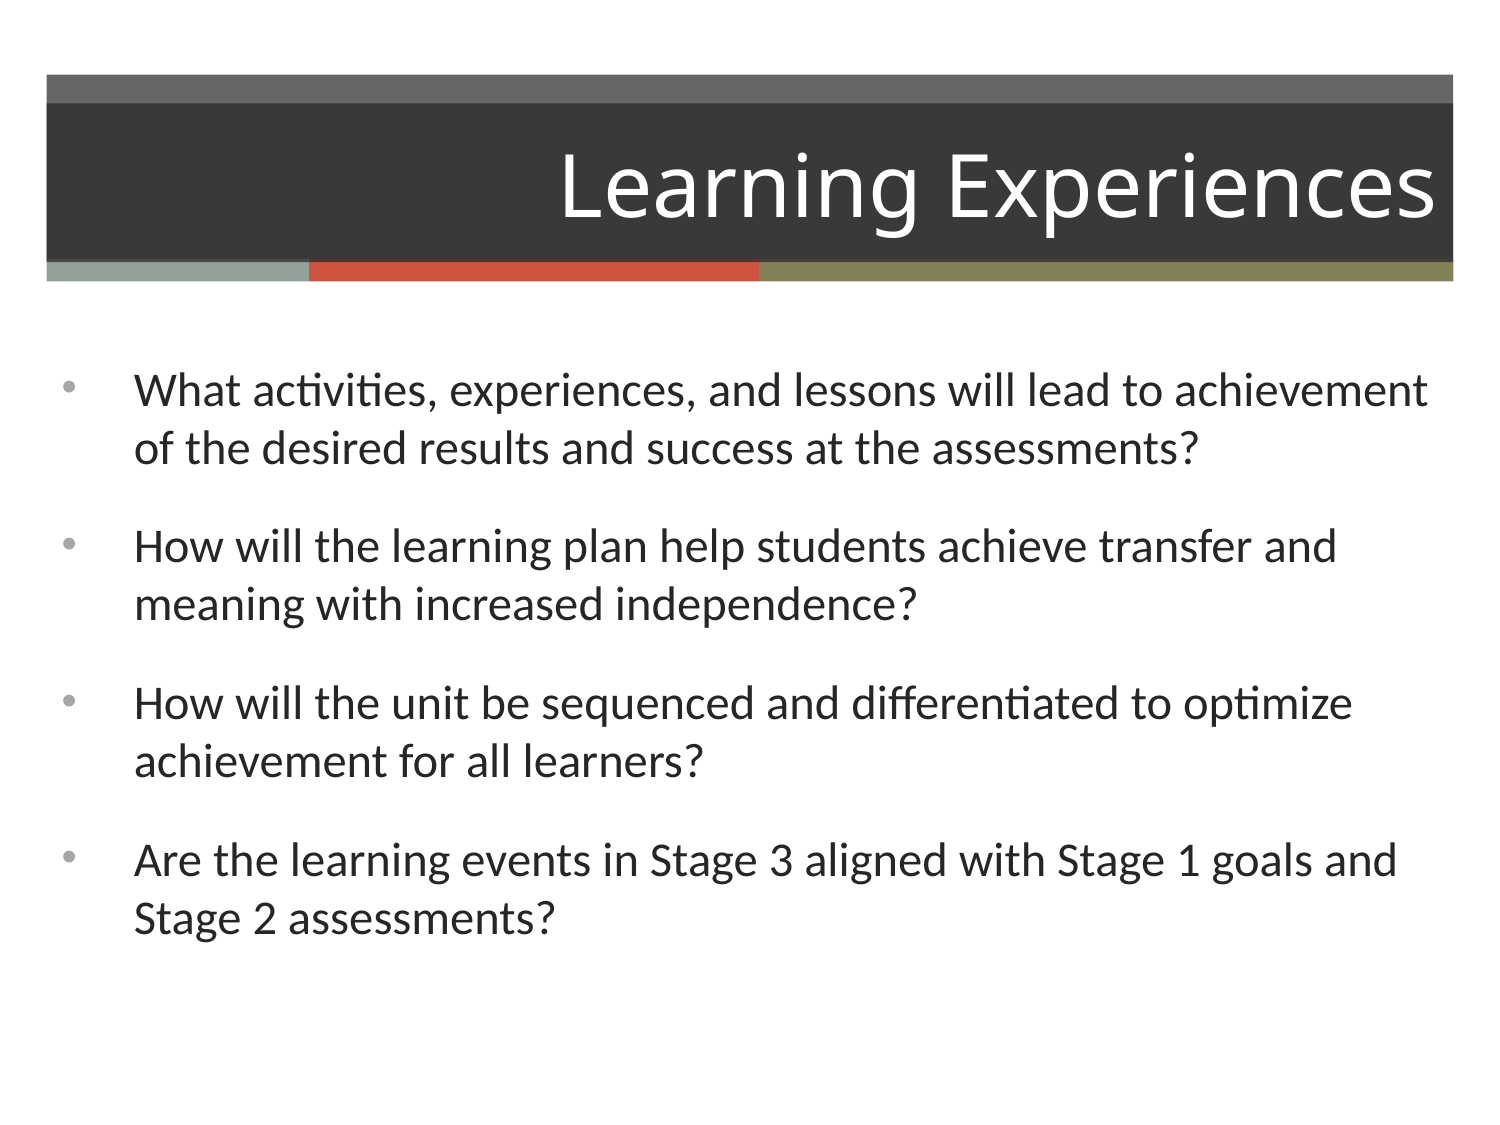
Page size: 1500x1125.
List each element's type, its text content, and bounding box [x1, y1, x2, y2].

title Learning Experiences [46, 103, 1454, 263]
list What activities, experiences, and lessons will lead to achievement of the desired results and success at the assessments? How will the learning plan help students achieve transfer and meaning with increased independence? How will the unit be sequenced and differentiated to optimize achievement for all learners? Are the learning events in Stage 3 aligned with Stage 1 goals and Stage 2 assessments? [46, 350, 1454, 1005]
